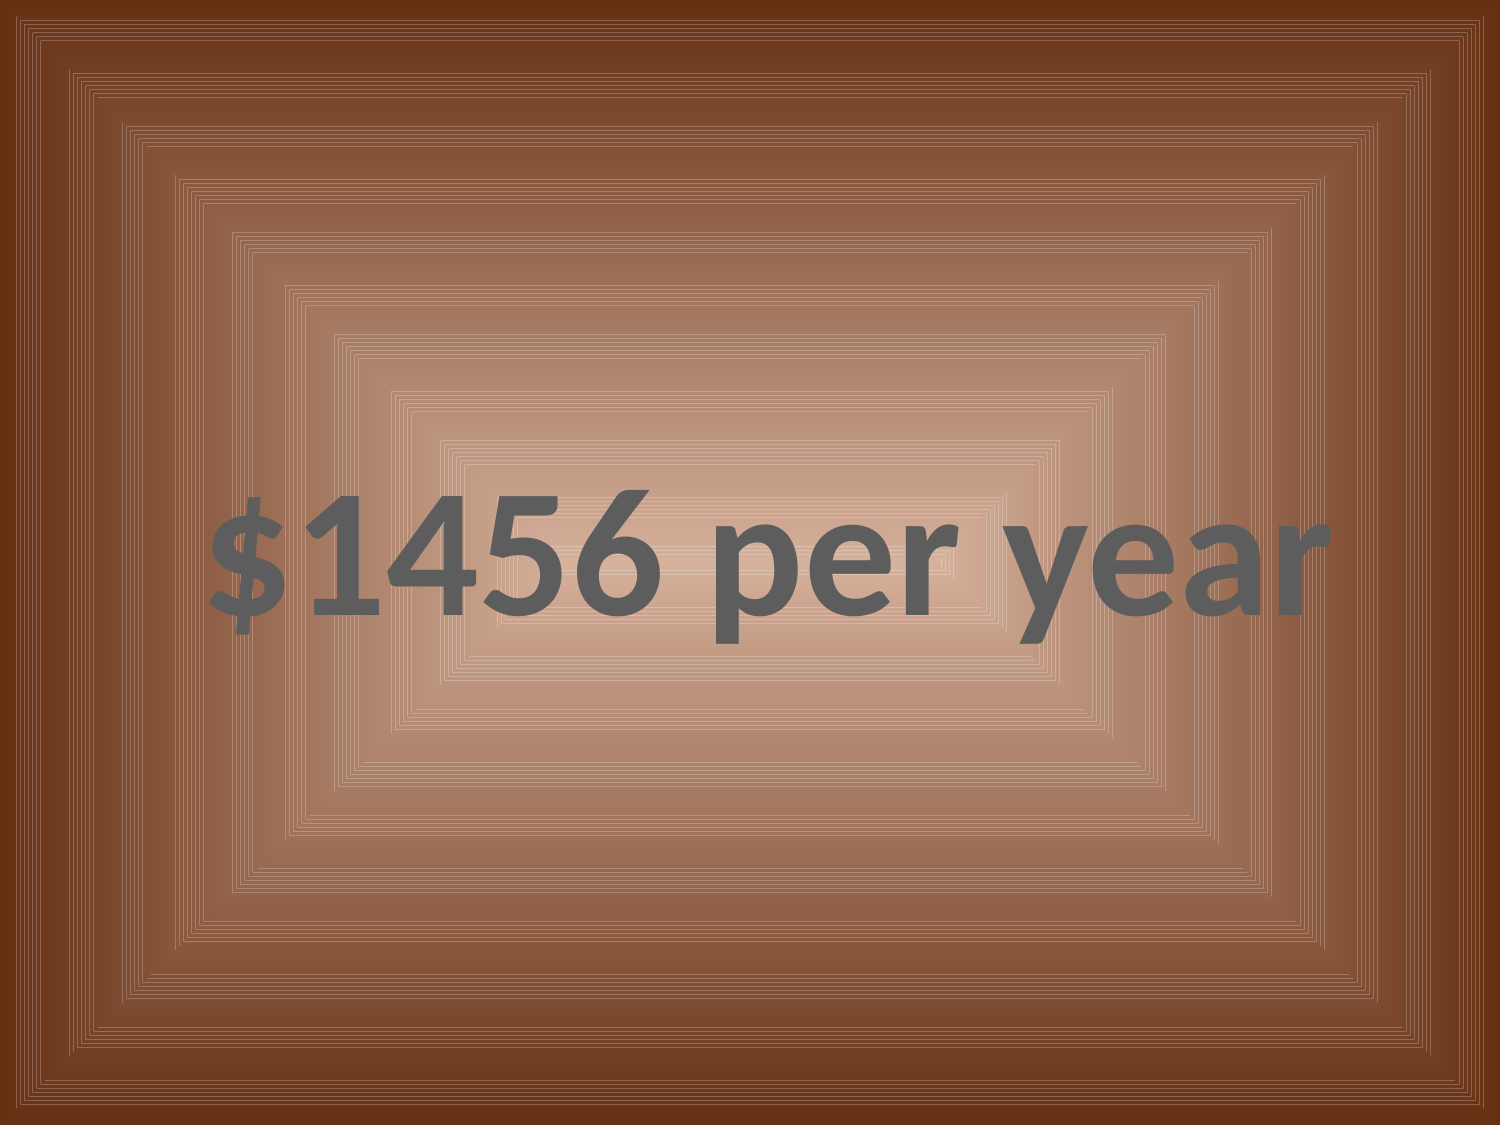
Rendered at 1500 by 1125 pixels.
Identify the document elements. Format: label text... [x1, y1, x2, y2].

text_box $1456 per year [150, 424, 1388, 660]
